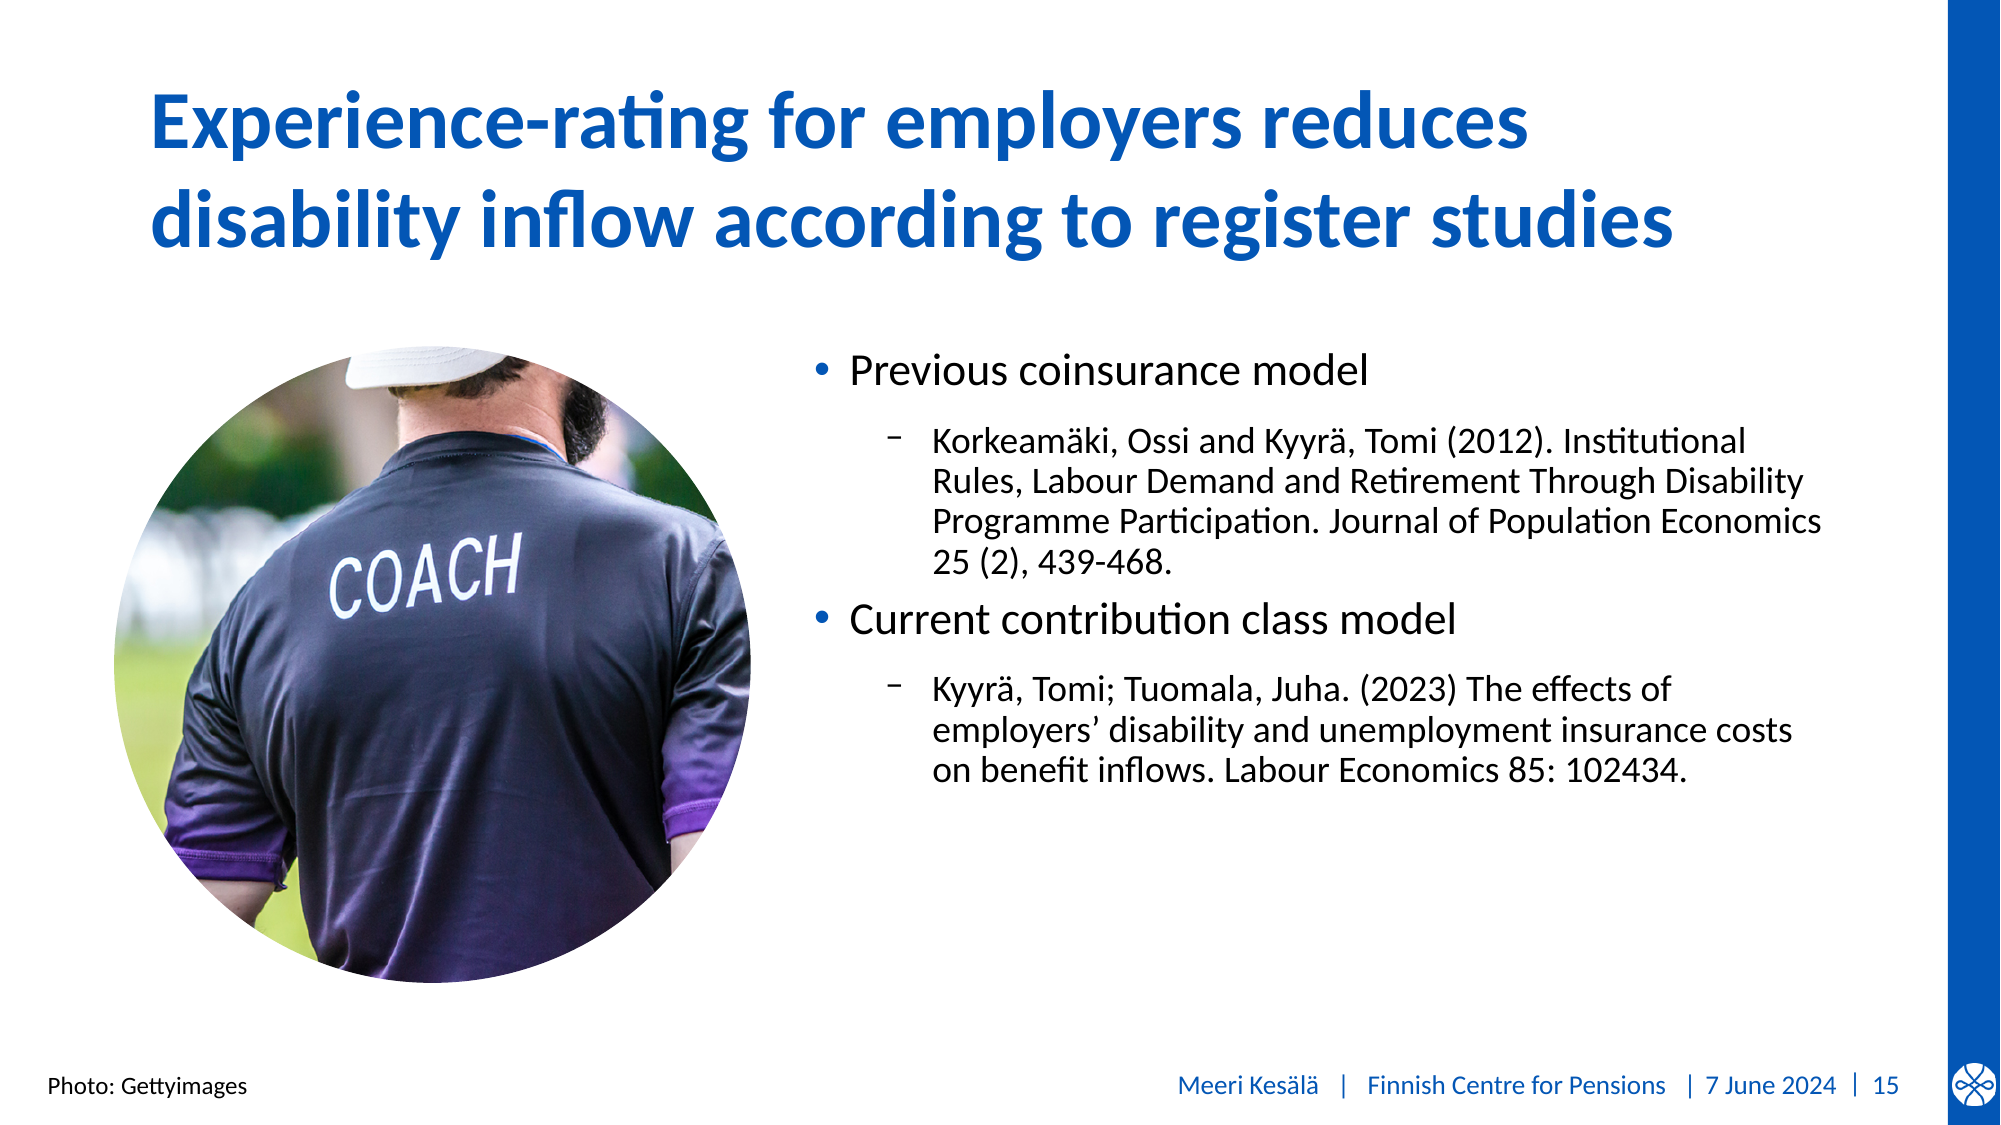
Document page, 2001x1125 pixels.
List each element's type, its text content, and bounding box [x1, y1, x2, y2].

picture [1952, 1063, 1996, 1106]
picture [114, 346, 751, 983]
title Experience-rating for employers reduces disability inflow according to register studies [135, 59, 1701, 278]
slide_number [1709, 1057, 1858, 1111]
footer Meeri Kesälä | Finnish Centre for Pensions | [929, 1057, 1709, 1111]
text_box Photo: Gettyimages [32, 1062, 263, 1108]
list Previous coinsurance model Korkeamäki, Ossi and Kyyrä, Tomi (2012). Institutional Rules, Labour Demand and Retirement Through Disability Programme Participation. Journal of Population Economics 25 (2), 439-468. Current contribution class model Kyyrä, Tomi; Tuomala, Juha. (2023) The effects of employers’ disability and unemployment insurance costs on benefit inflows. Labour Economics 85: 102434. [799, 338, 1839, 1054]
slide_number 15 [1858, 1057, 1924, 1111]
